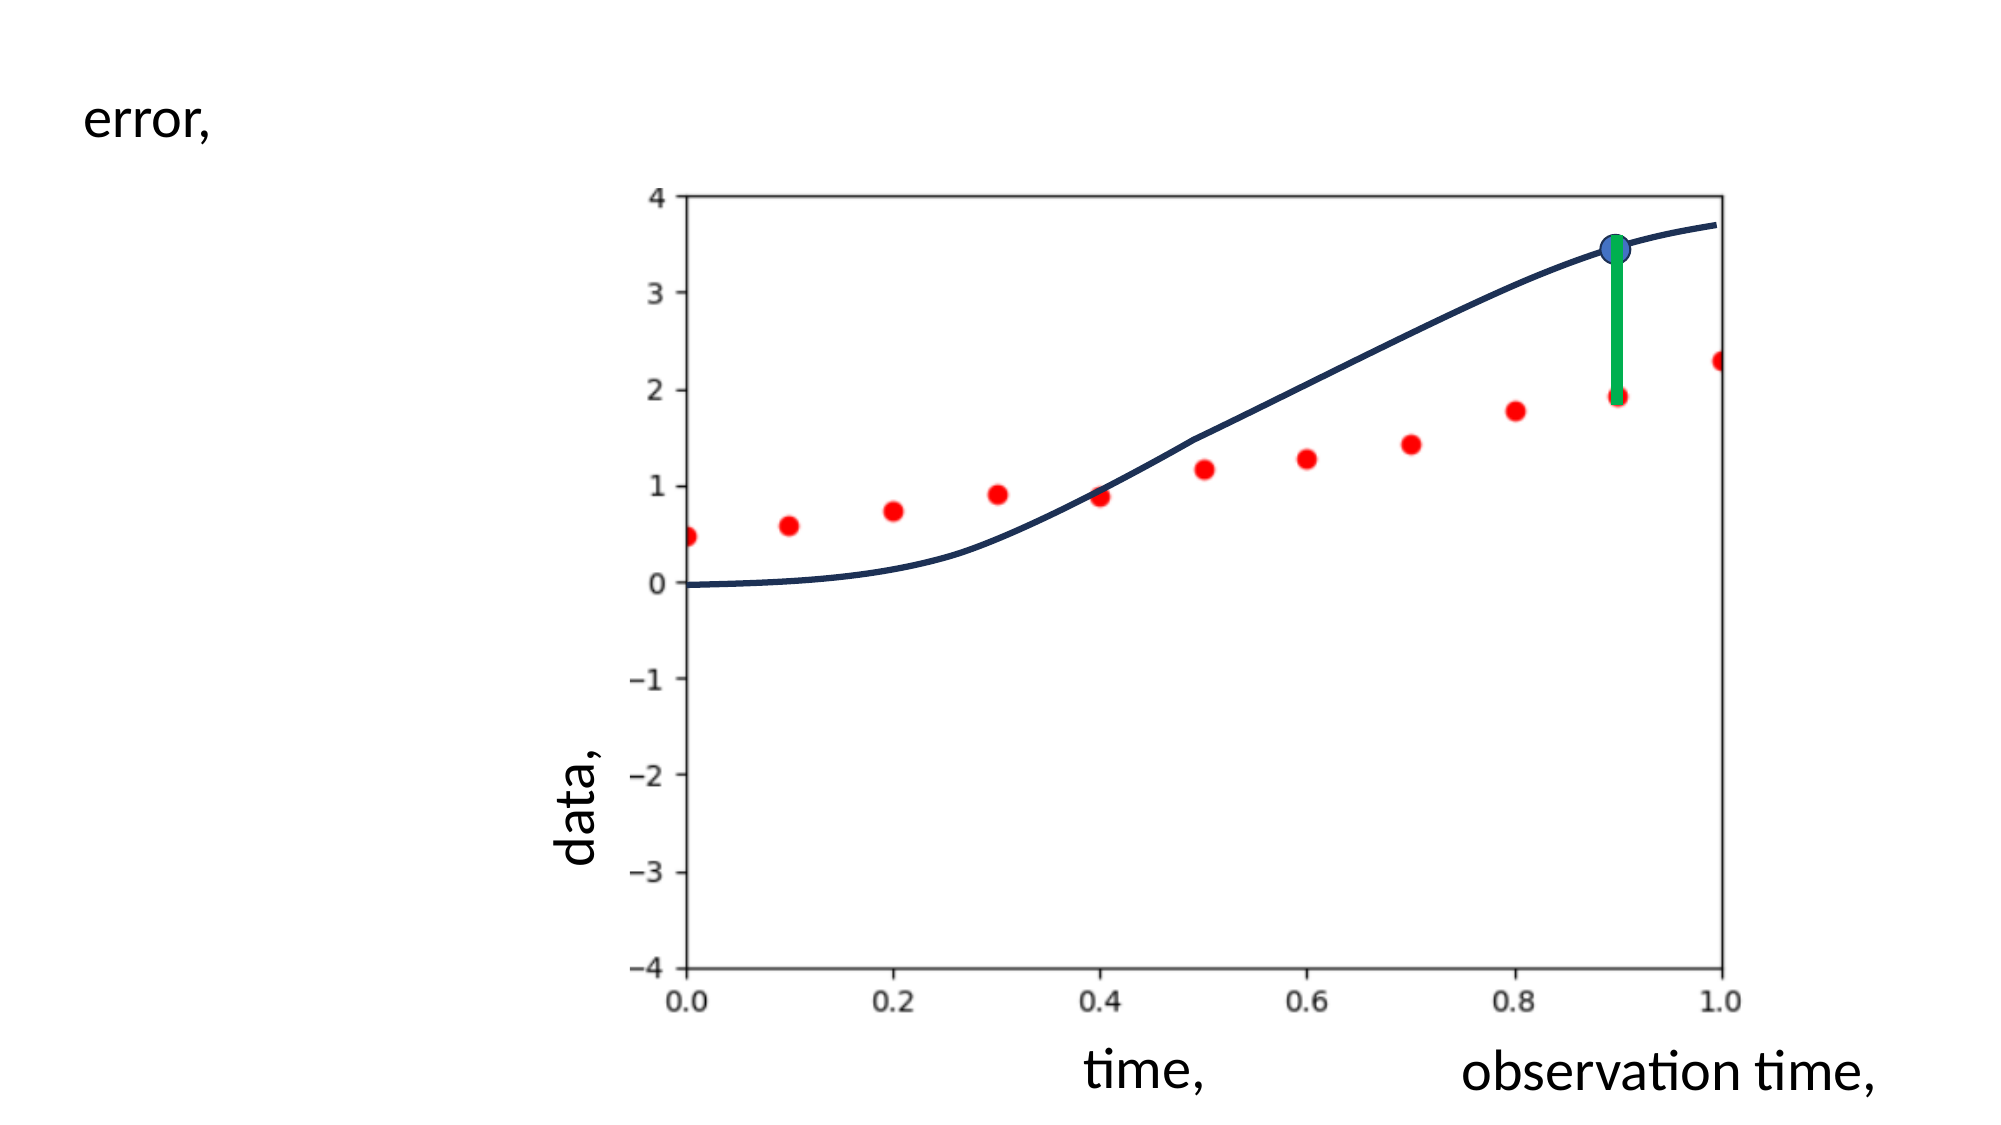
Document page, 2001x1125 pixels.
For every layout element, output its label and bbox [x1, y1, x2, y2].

picture [629, 188, 1770, 1025]
